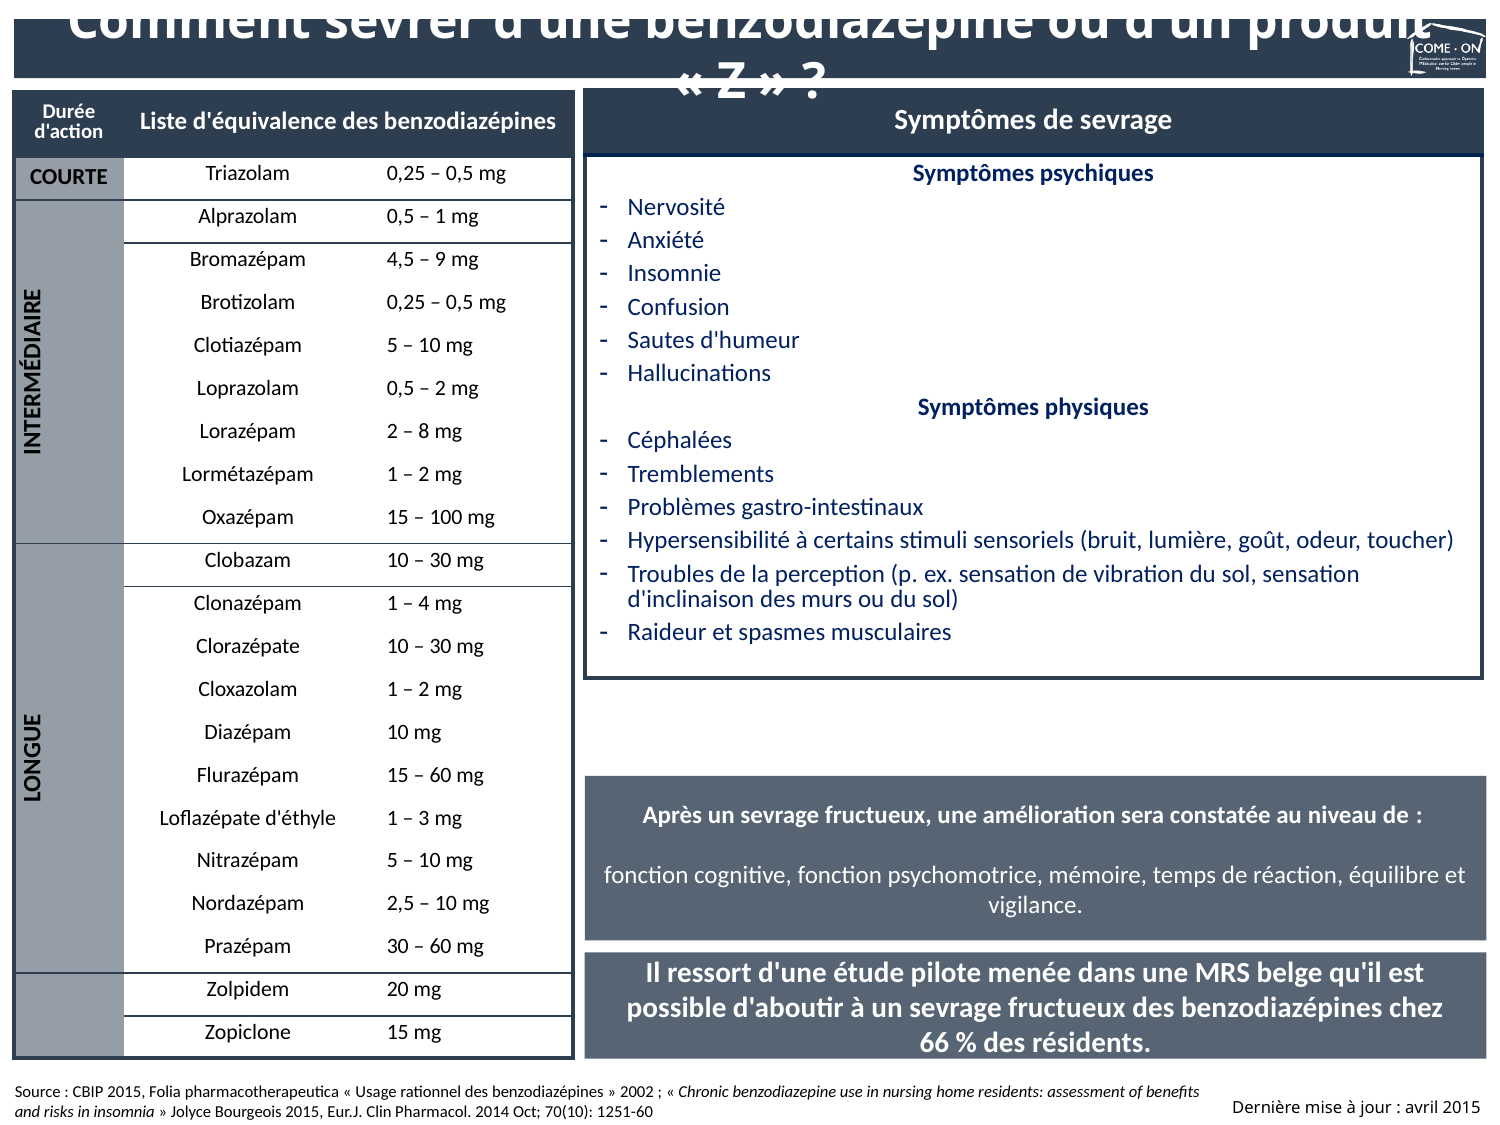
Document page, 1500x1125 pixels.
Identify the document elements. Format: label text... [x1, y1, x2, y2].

table_cell Cloxazolam [124, 672, 372, 715]
table_cell 4,5 – 9 mg [372, 244, 571, 286]
table_cell COURTE [16, 158, 124, 199]
table_cell 2,5 – 10 mg [372, 887, 571, 930]
text_box Comment sevrer d'une benzodiazépine ou d'un produit « Z » ? [13, 18, 1487, 79]
table_cell Symptômes psychiques Nervosité Anxiété Insomnie Confusion Sautes d'humeur Hallucinations Symptômes physiques Céphalées Tremblements Problèmes gastro-intestinaux Hypersensibilité à certains stimuli sensoriels (bruit, lumière, goût, odeur, toucher) Troubles de la perception (p. ex. sensation de vibration du sol, sensation d'inclinaison des murs ou du sol) Raideur et spasmes musculaires [587, 157, 1480, 676]
table_cell 0,5 – 2 mg [372, 372, 571, 415]
table_cell 20 mg [372, 974, 571, 1015]
text_box Il ressort d'une étude pilote menée dans une MRS belge qu'il est possible d'aboutir à un sevrage fructueux des benzodiazépines chez 66 % des résidents. [584, 951, 1487, 1060]
table_cell 15 – 100 mg [372, 501, 571, 543]
table_cell 10 – 30 mg [372, 544, 571, 586]
text_box Dernière mise à jour : avril 2015 [1223, 1089, 1500, 1125]
table_cell 1 – 2 mg [372, 458, 571, 501]
table_cell 5 – 10 mg [372, 329, 571, 372]
table_cell LONGUE [16, 544, 124, 972]
table_cell 15 – 60 mg [372, 758, 571, 801]
table_cell 1 – 2 mg [372, 672, 571, 715]
text_box Source : CBIP 2015, Folia pharmacotherapeutica « Usage rationnel des benzodiazépines » 2002 ; « Chronic benzodiazepine use in nursing home residents: assessment of benefits and risks in insomnia » Jolyce Bourgeois 2015, Eur.J. Clin Pharmacol. 2014 Oct; 70(10): 1251-60 [0, 1073, 1223, 1125]
table_cell Prazépam [124, 930, 372, 972]
table_cell Clotiazépam [124, 329, 372, 372]
table_cell Zolpidem [124, 974, 372, 1015]
table_cell Alprazolam [124, 201, 372, 242]
table_cell Nordazépam [124, 887, 372, 930]
table_cell 15 mg [372, 1017, 571, 1056]
table_cell 2 – 8 mg [372, 415, 571, 458]
table_cell Triazolam [124, 158, 372, 199]
table_cell 10 mg [372, 715, 571, 758]
table_cell 0,5 – 1 mg [372, 201, 571, 242]
table_cell Clorazépate [124, 629, 372, 672]
picture [1402, 21, 1487, 79]
table_cell Loprazolam [124, 372, 372, 415]
table_cell Oxazépam [124, 501, 372, 543]
table_cell 1 – 3 mg [372, 801, 571, 844]
table_cell 10 – 30 mg [372, 629, 571, 672]
table_cell 1 – 4 mg [372, 587, 571, 629]
table_header Durée d'action [16, 90, 124, 156]
table_cell Lormétazépam [124, 458, 372, 501]
table_cell 0,25 – 0,5 mg [372, 286, 571, 329]
table_cell Clobazam [124, 544, 372, 586]
table_cell Lorazépam [124, 415, 372, 458]
table_cell Bromazépam [124, 244, 372, 286]
table_cell 5 – 10 mg [372, 844, 571, 887]
table_header Liste d'équivalence des benzodiazépines [124, 90, 571, 156]
table_cell Clonazépam [124, 587, 372, 629]
table_cell Diazépam [124, 715, 372, 758]
text_box Après un sevrage fructueux, une amélioration sera constatée au niveau de : fonction cognitive, fonction psychomotrice, mémoire, temps de réaction, équilibre et vigilance. [584, 775, 1488, 941]
table_header Symptômes de sevrage [587, 92, 1480, 153]
table_cell INTERMÉDIAIRE [16, 201, 124, 543]
table_cell Flurazépam [124, 758, 372, 801]
table_cell Nitrazépam [124, 844, 372, 887]
table_cell Brotizolam [124, 286, 372, 329]
table_cell [16, 974, 124, 1056]
table_cell Loflazépate d'éthyle [124, 801, 372, 844]
table_cell Zopiclone [124, 1017, 372, 1056]
table_cell 0,25 – 0,5 mg [372, 158, 571, 199]
table_cell 30 – 60 mg [372, 930, 571, 972]
